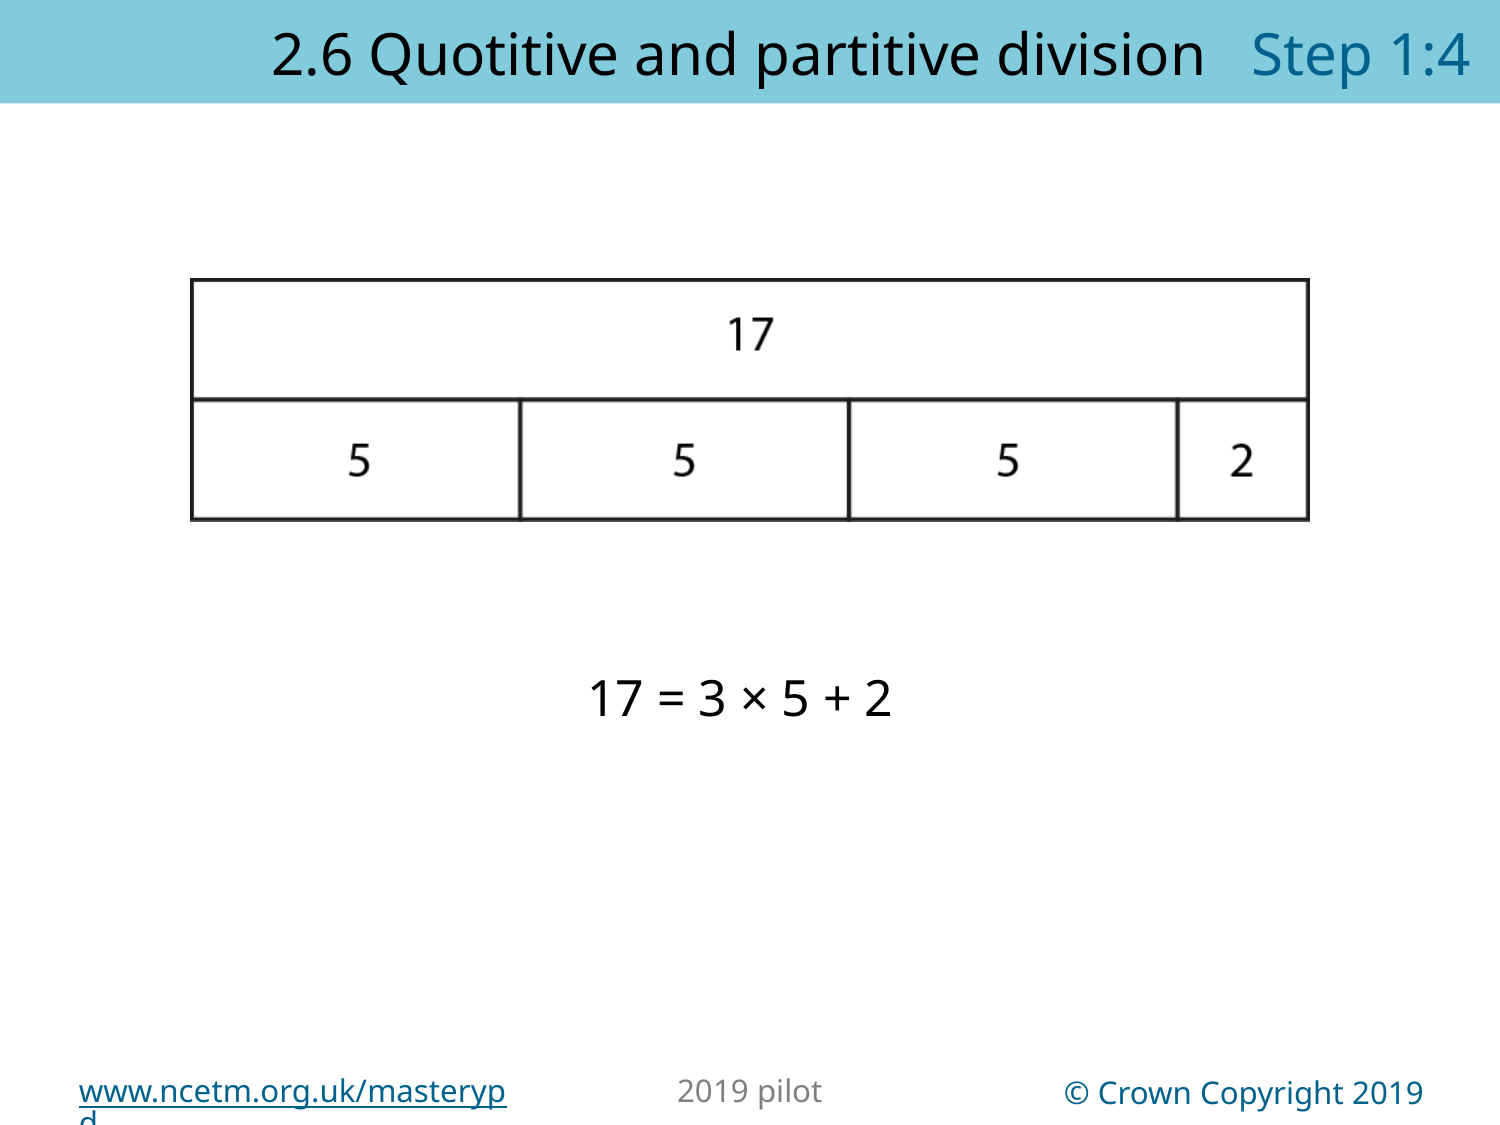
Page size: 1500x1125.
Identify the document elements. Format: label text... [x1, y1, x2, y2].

picture [190, 278, 1310, 522]
text_box 17 = 3 × 5 + 2 [572, 659, 909, 735]
list 2.6 Quotitive and partitive division Step 1:4 [0, 0, 1500, 104]
